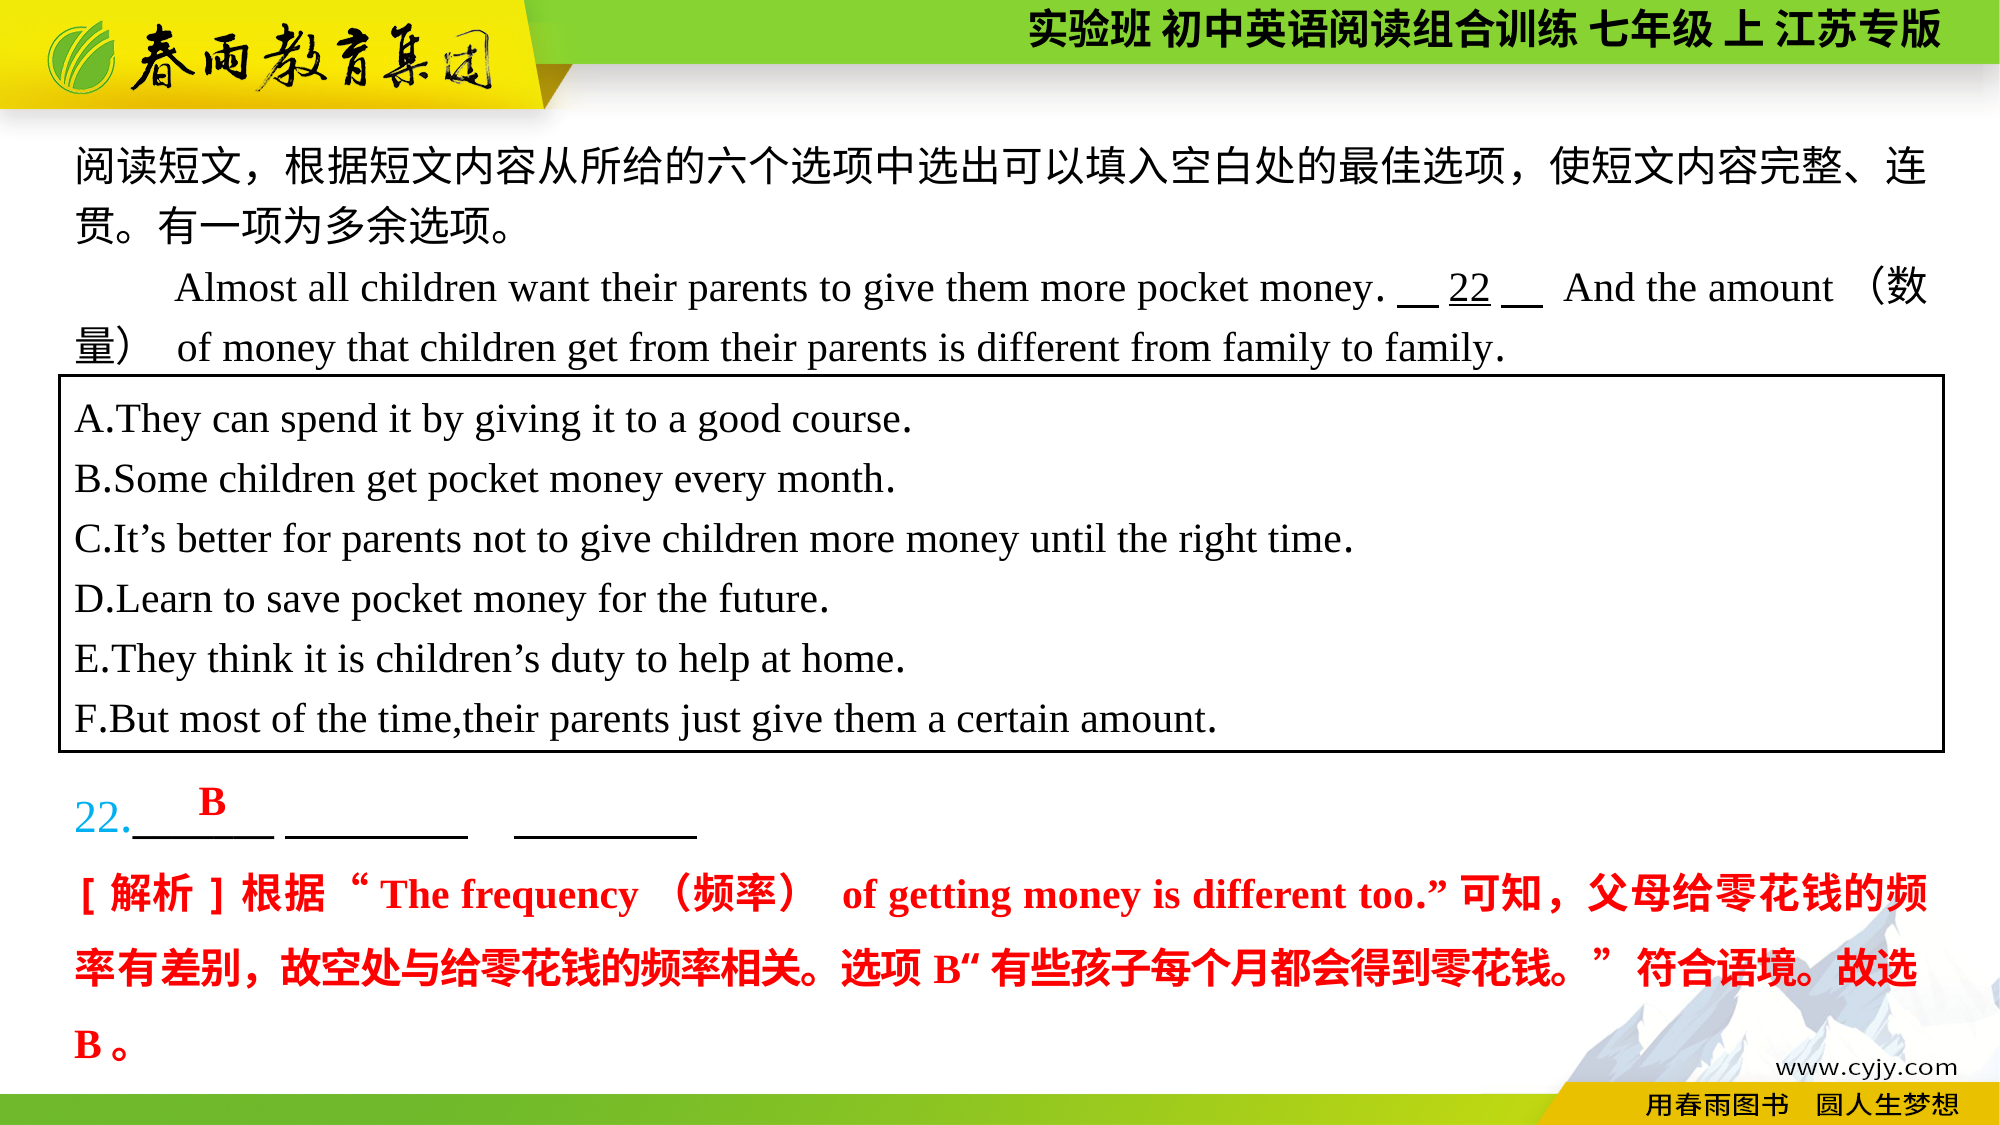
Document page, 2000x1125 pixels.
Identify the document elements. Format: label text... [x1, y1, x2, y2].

picture [0, 0, 2000, 1125]
list 阅读短文，根据短文内容从所给的六个选项中选出可以填入空白处的最佳选项，使短文内容完整、连贯。有一项为多余选项。 Almost all children want their parents to give them more pocket money. 22 And the amount（数量） of money that children get from their parents is different from family to family. [59, 122, 1944, 373]
text_box [59, 375, 1944, 751]
text_box 22._______ [59, 751, 1944, 834]
text_box [解析]根据“The frequency（频率） of getting money is different too.”可知，父母给零花钱的频率有差别，故空处与给零花钱的频率相关。选项B“有些孩子每个月都会得到零花钱。”符合语境。故选B。 [59, 834, 1944, 1075]
text_box B [183, 766, 242, 831]
